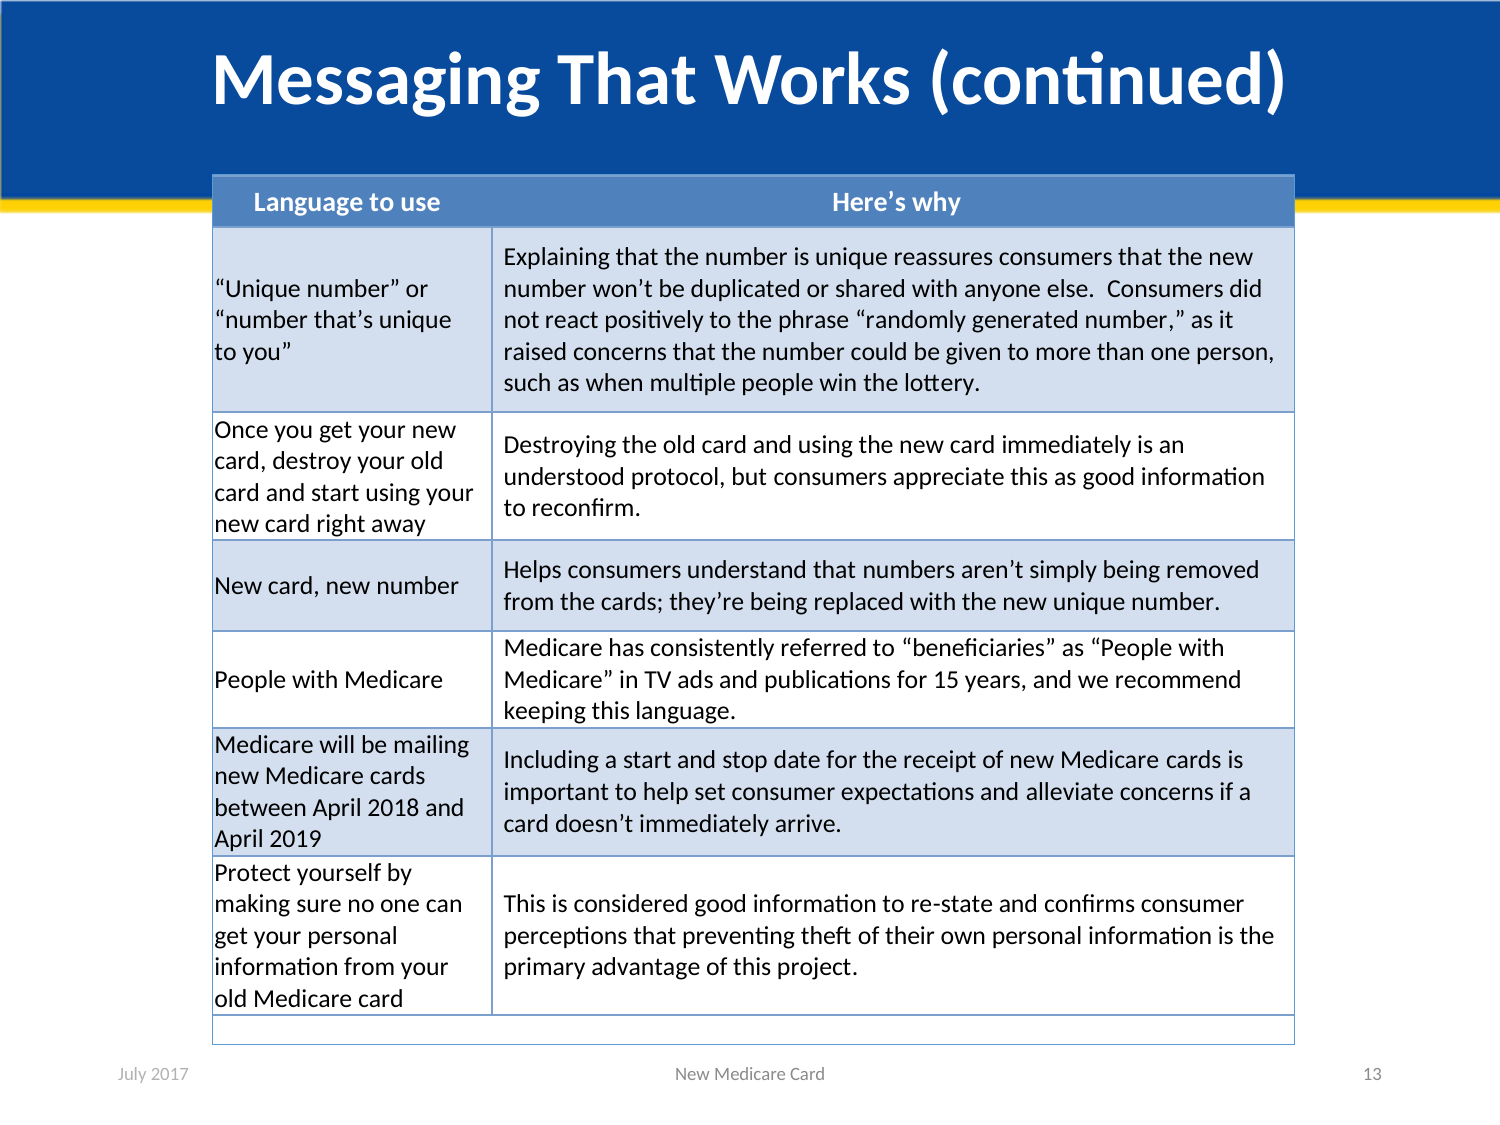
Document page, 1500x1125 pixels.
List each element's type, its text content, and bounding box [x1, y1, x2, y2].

title Messaging That Works (continued) [0, 1, 1500, 160]
footer New Medicare Card [496, 1045, 1004, 1103]
picture [0, 160, 1500, 1125]
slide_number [103, 1042, 441, 1103]
slide_number 13 [1059, 1042, 1397, 1103]
